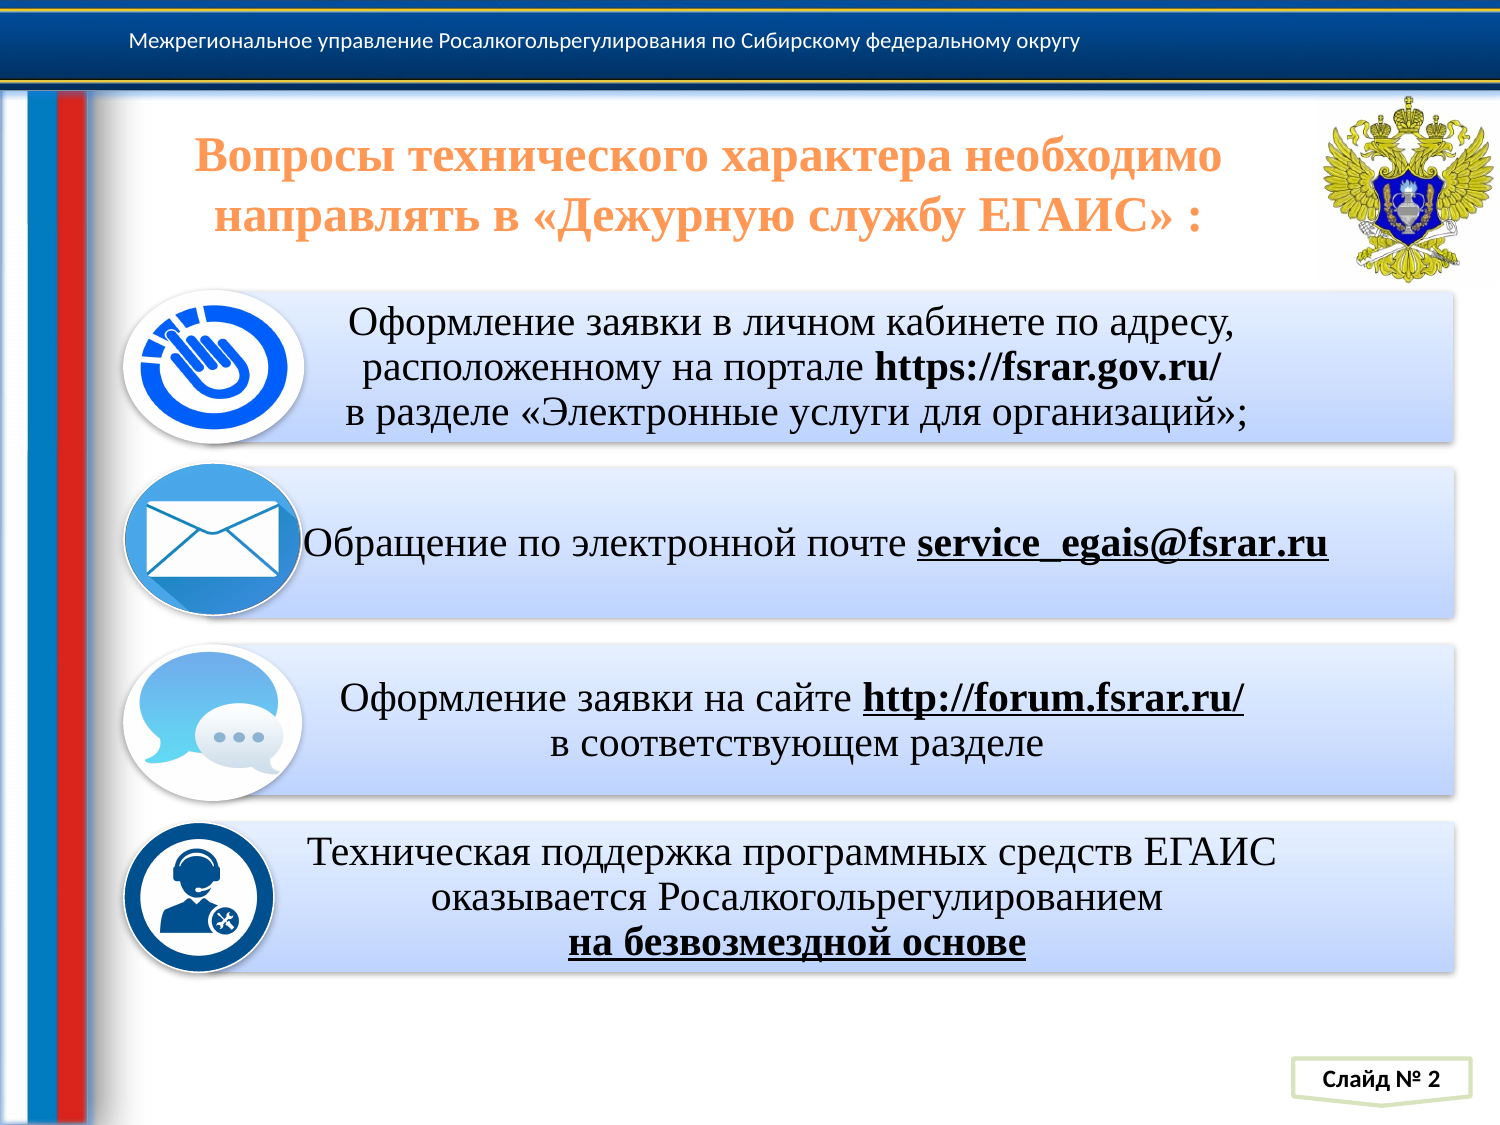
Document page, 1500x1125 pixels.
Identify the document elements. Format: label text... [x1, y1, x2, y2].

text_box Слайд № 2 [1291, 1056, 1473, 1108]
picture [0, 0, 1500, 1125]
text_box Вопросы технического характера необходимо направлять в «Дежурную службу ЕГАИС» : [100, 113, 1311, 279]
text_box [111, 290, 1477, 1036]
